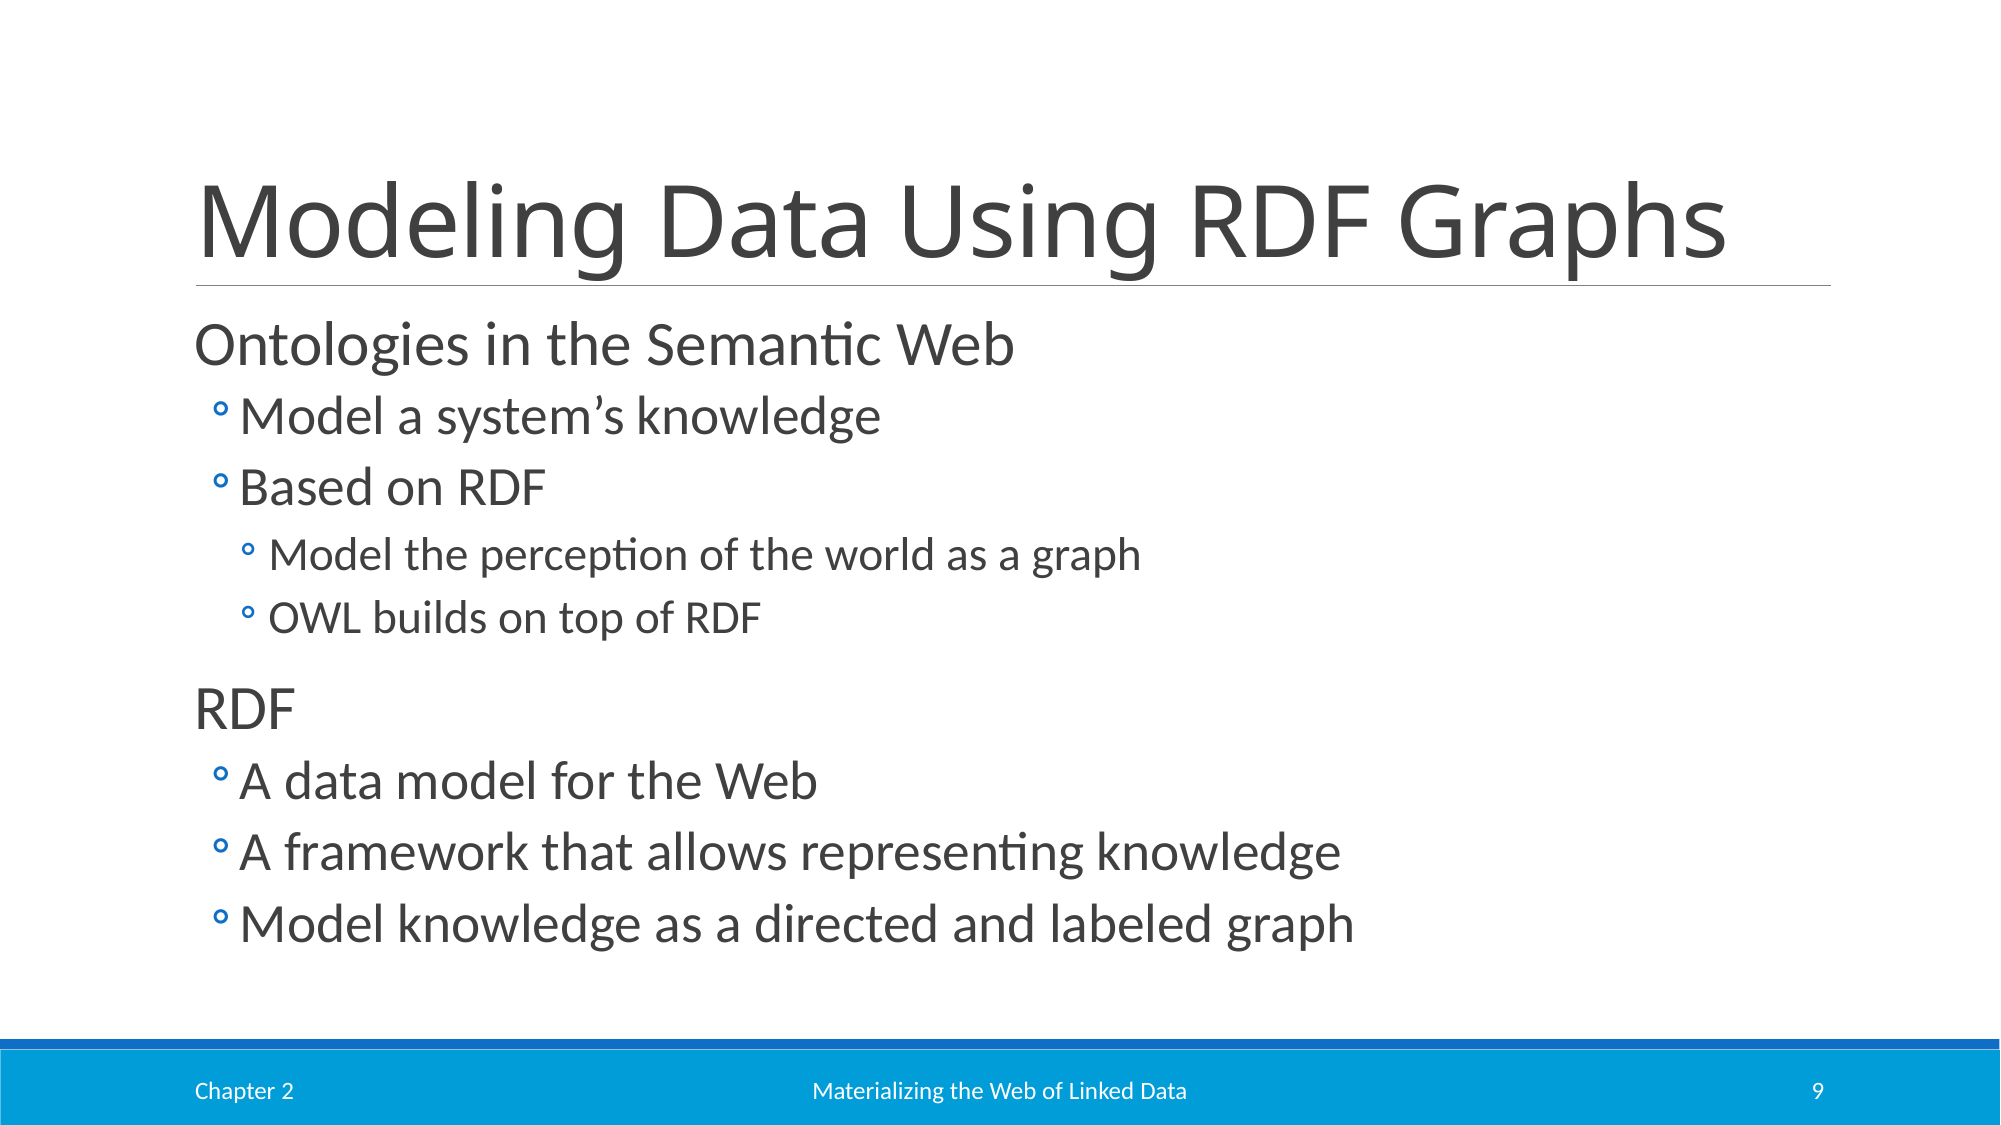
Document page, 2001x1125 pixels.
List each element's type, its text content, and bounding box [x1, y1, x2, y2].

footer Materializing the Web of Linked Data [604, 1059, 1396, 1120]
title Modeling Data Using RDF Graphs [180, 47, 1830, 285]
slide_number Chapter 2 [180, 1059, 586, 1120]
slide_number 9 [1624, 1059, 1840, 1120]
list Ontologies in the Semantic Web Model a system’s knowledge Based on RDF Model the perception of the world as a graph OWL builds on top of RDF RDF A data model for the Web A framework that allows representing knowledge Model knowledge as a directed and labeled graph [180, 302, 1830, 963]
